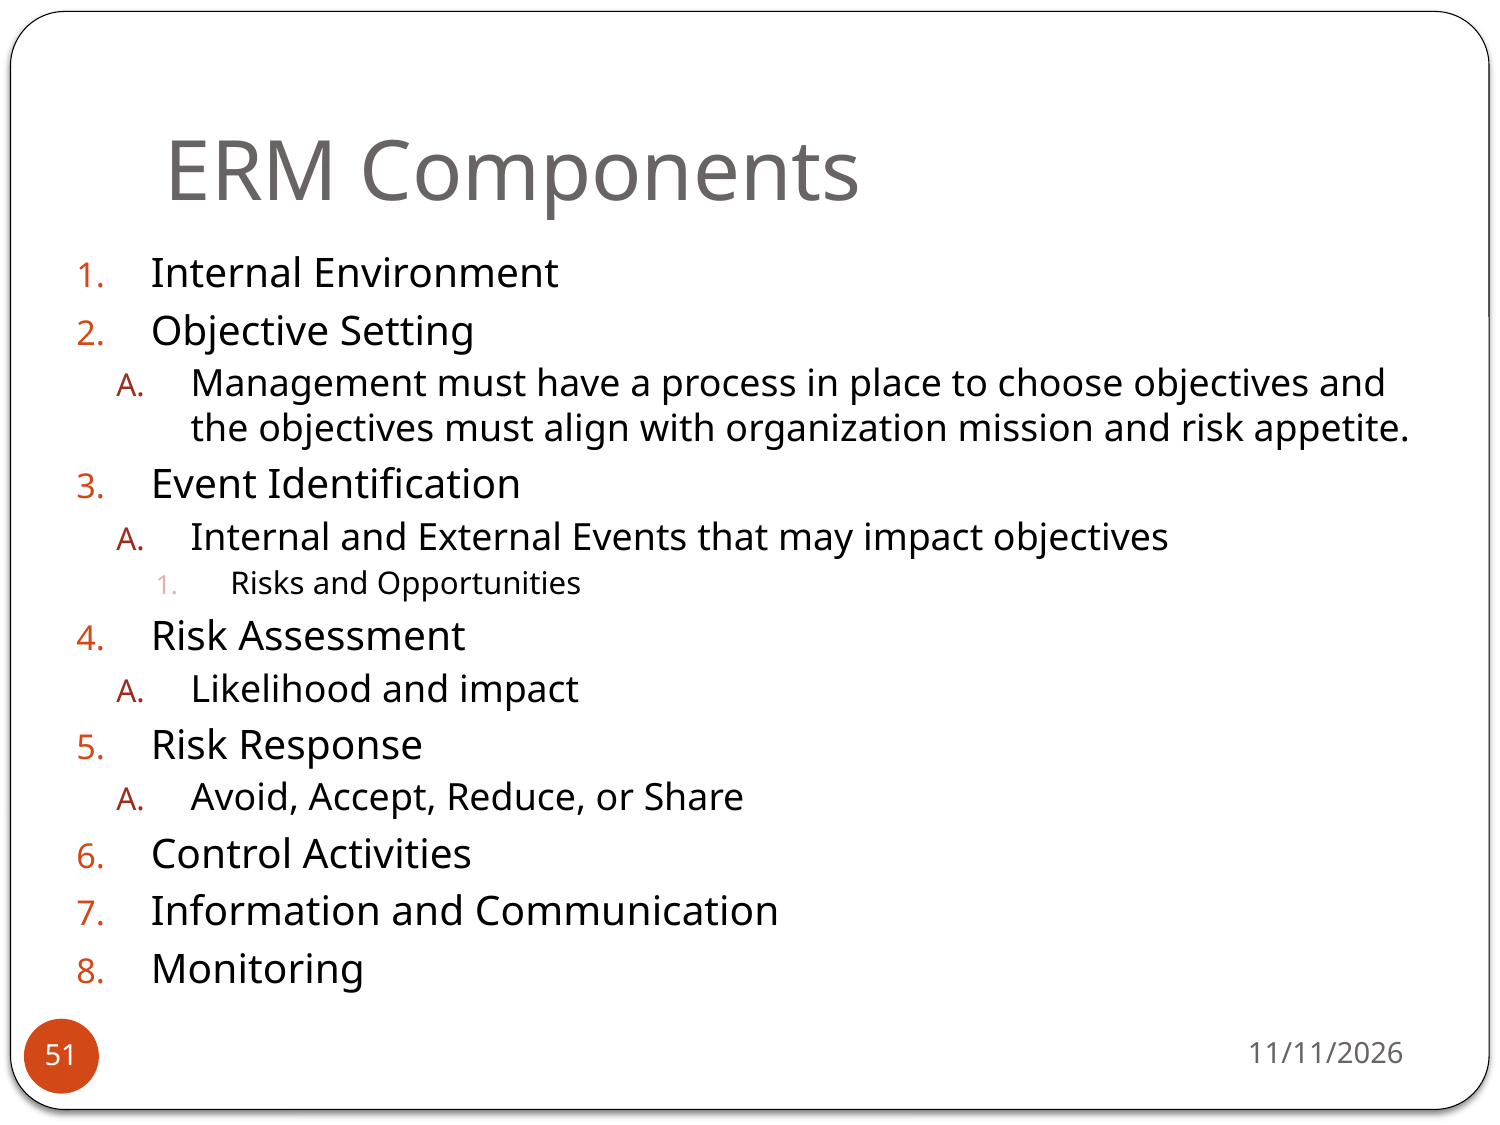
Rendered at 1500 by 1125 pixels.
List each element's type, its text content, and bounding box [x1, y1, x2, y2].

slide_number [1012, 1018, 1419, 1094]
slide_number 51 [23, 1018, 99, 1094]
list Internal Environment Objective Setting Management must have a process in place to choose objectives and the objectives must align with organization mission and risk appetite. Event Identification Internal and External Events that may impact objectives Risks and Opportunities Risk Assessment Likelihood and impact Risk Response Avoid, Accept, Reduce, or Share Control Activities Information and Communication Monitoring [61, 239, 1457, 1018]
title ERM Components [150, 45, 1425, 233]
